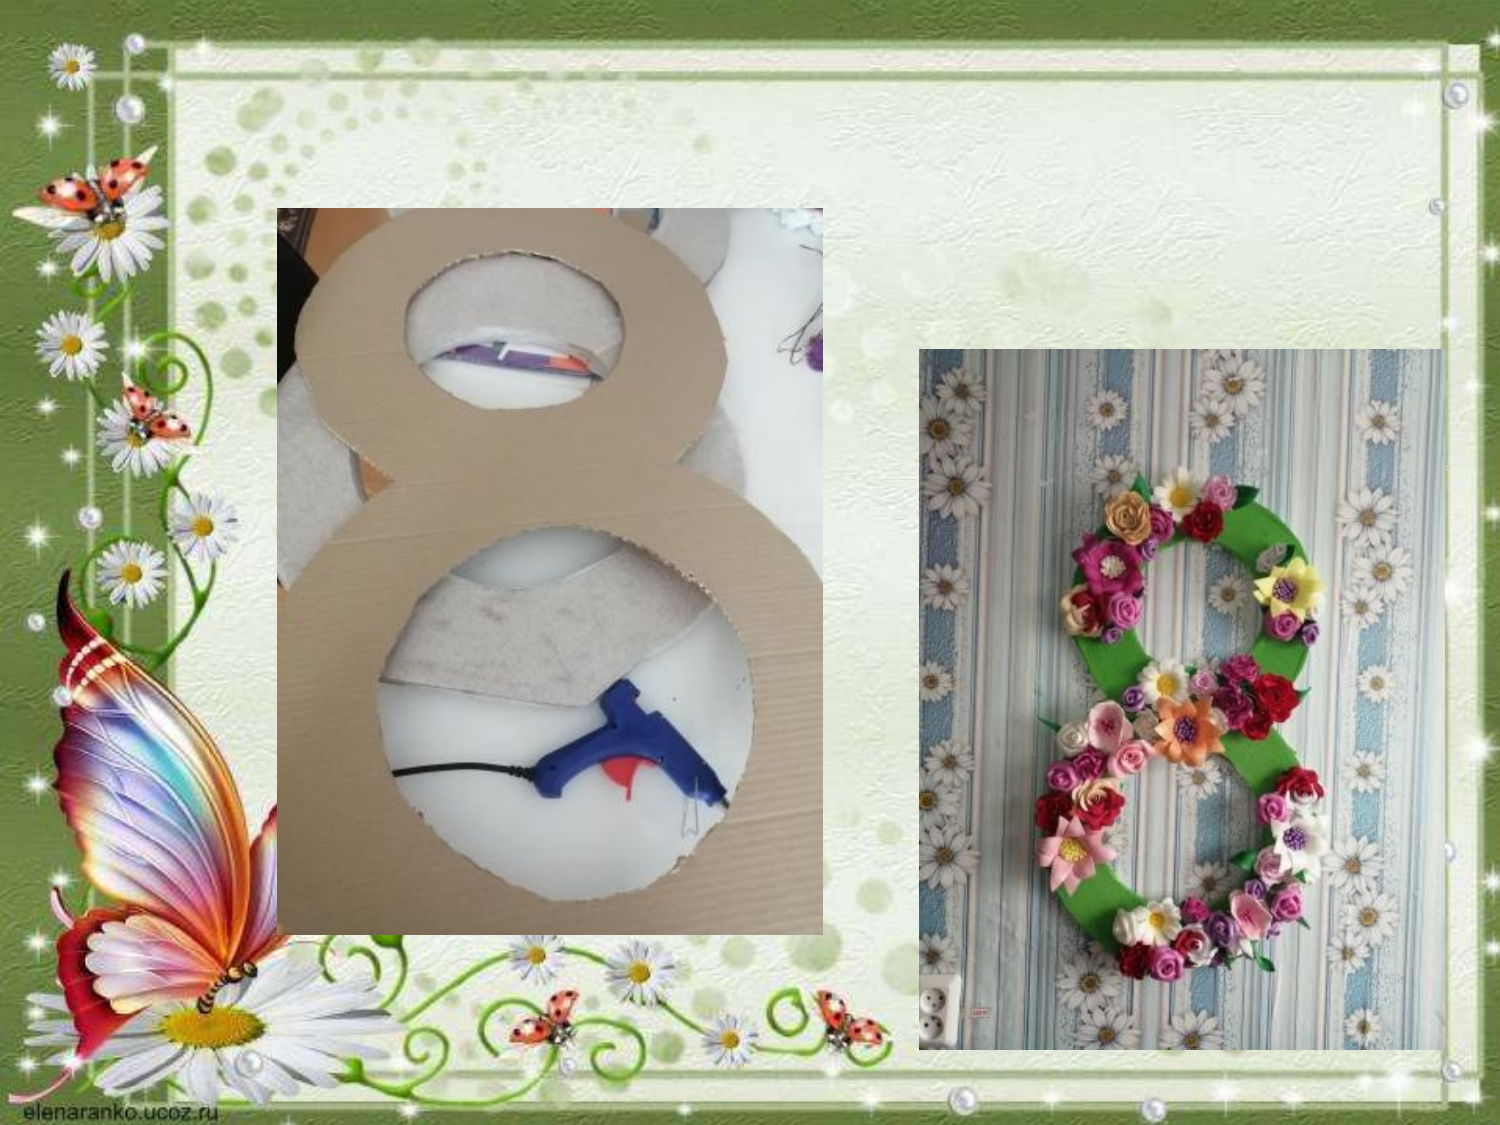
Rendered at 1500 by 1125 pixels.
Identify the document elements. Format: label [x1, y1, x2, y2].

picture [277, 207, 823, 936]
list [0, 0, 1500, 1125]
picture [919, 349, 1445, 1051]
